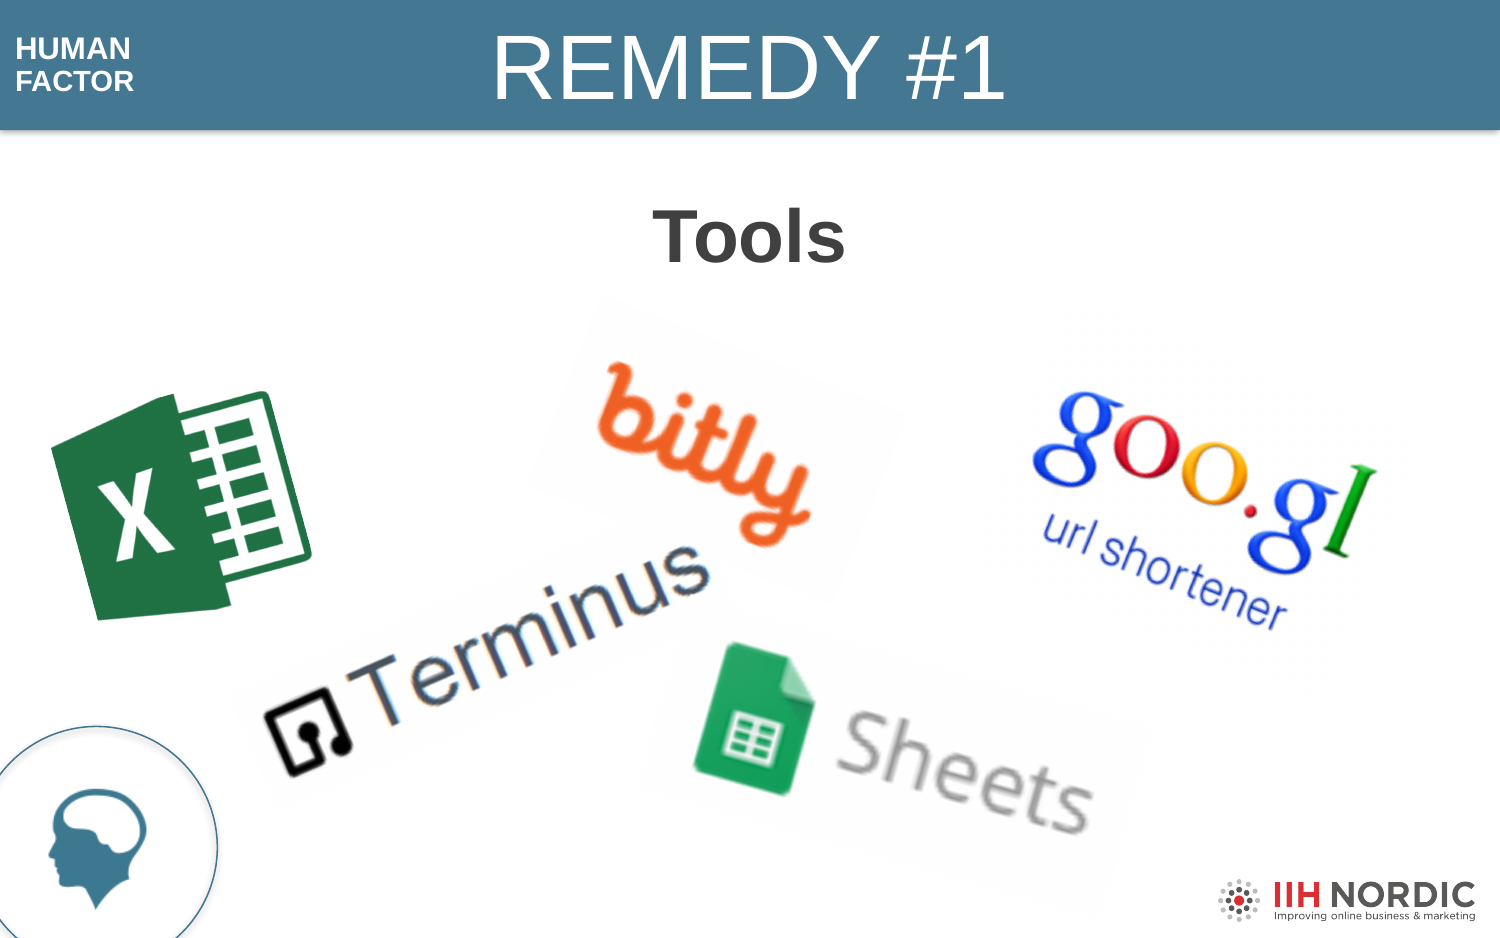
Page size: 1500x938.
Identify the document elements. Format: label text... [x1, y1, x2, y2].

picture [967, 296, 1423, 700]
picture [1217, 879, 1476, 922]
picture [46, 296, 1154, 920]
text_box Tools [0, 179, 1500, 665]
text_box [0, 726, 218, 938]
text_box HUMAN FACTOR [0, 0, 1500, 131]
